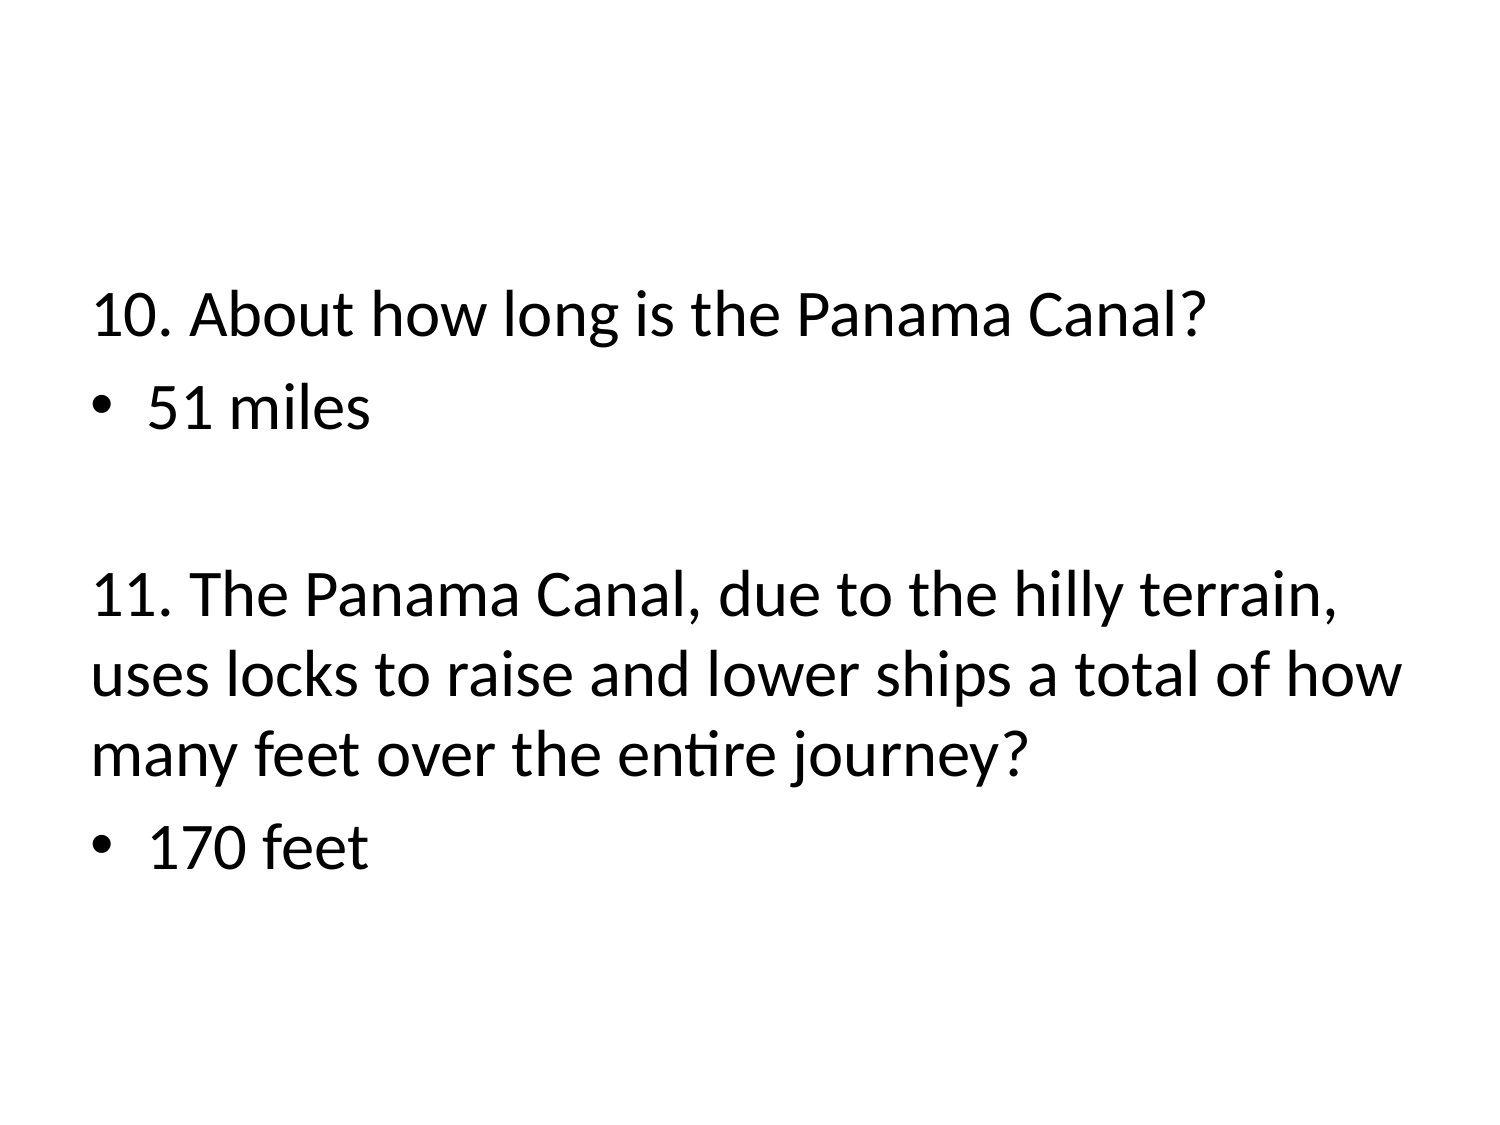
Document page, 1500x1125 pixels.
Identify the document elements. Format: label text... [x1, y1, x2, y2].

list 10. About how long is the Panama Canal? 51 miles 11. The Panama Canal, due to the hilly terrain, uses locks to raise and lower ships a total of how many feet over the entire journey? 170 feet [75, 262, 1425, 1005]
